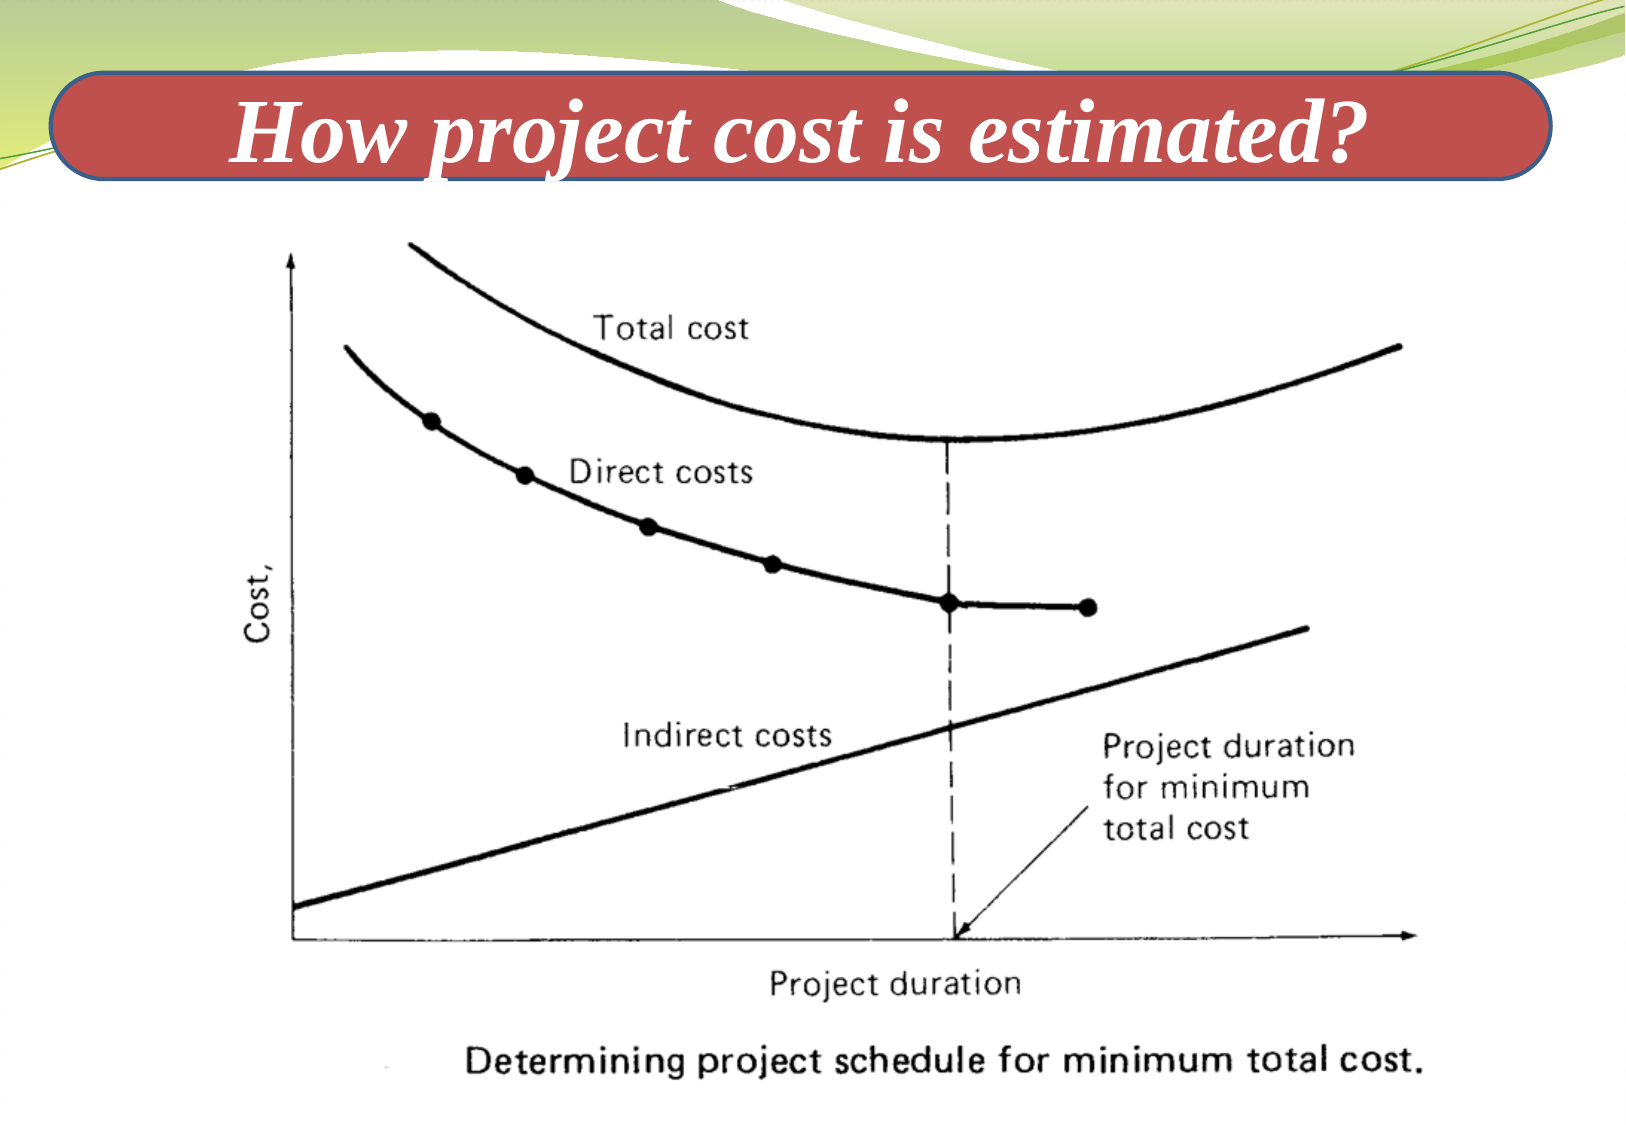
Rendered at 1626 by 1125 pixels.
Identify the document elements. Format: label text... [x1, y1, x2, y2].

picture [238, 223, 1432, 1092]
text_box How project cost is estimated? [50, 72, 1551, 180]
